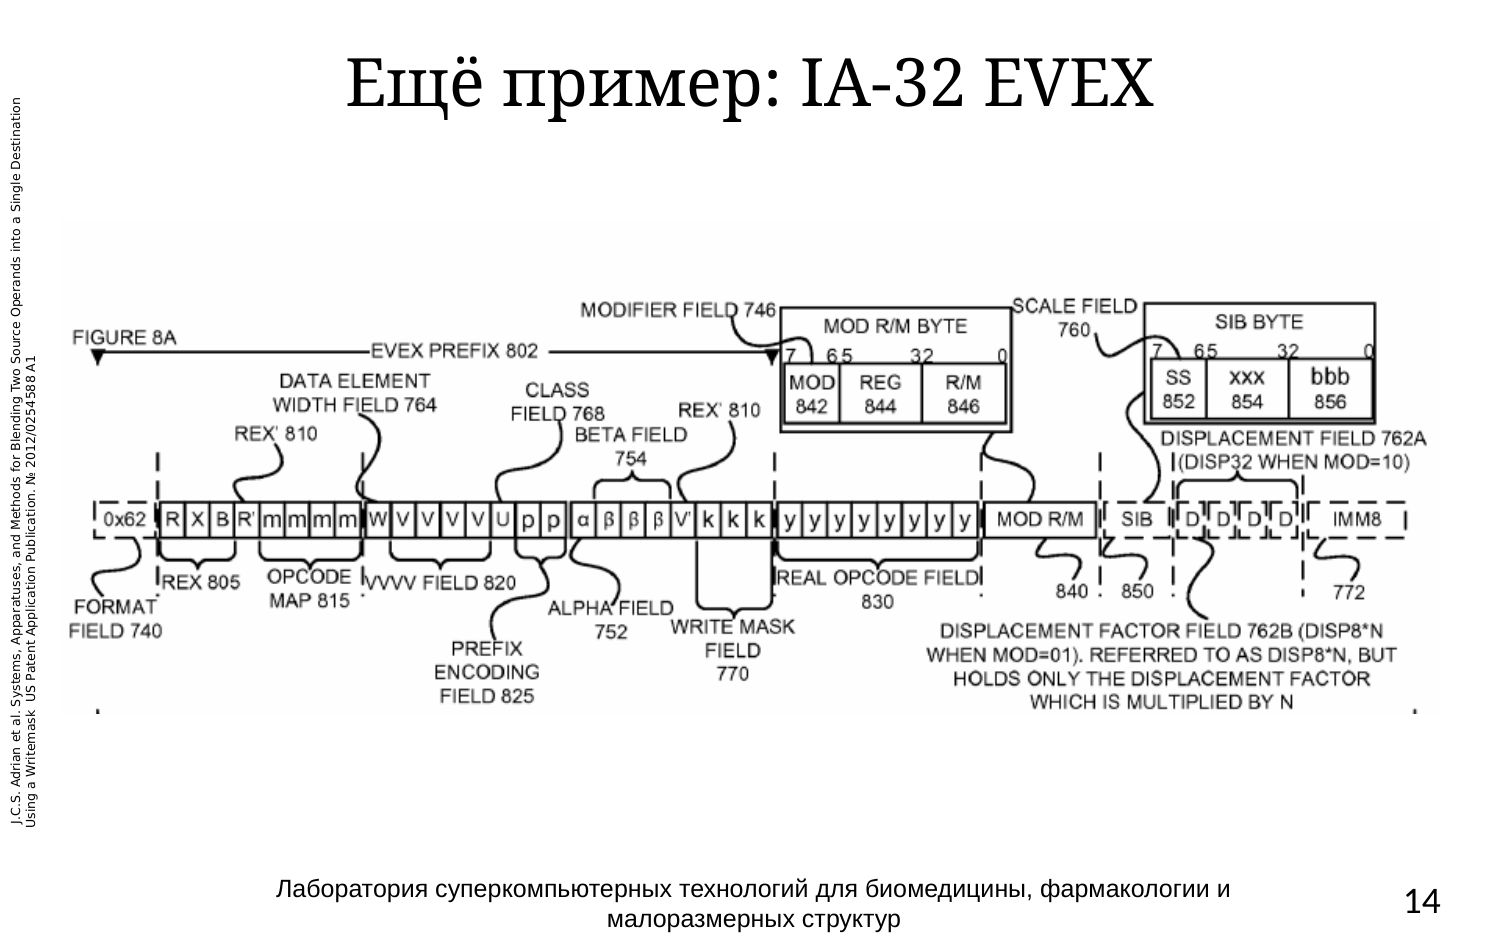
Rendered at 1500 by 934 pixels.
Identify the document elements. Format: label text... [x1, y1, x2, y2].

text_box J.C.S. Adrian et al. Systems, Apparatuses, and Methods for Blending Two Source Operands into a Single Destination Using a Writemask US Patent Application Publication. № 2012/0254588 A1 [0, 53, 45, 843]
text_box 14 [1387, 868, 1473, 918]
text_box Лаборатория суперкомпьютерных технологий для биомедицины, фармакологии и малоразмерных структур [171, 864, 1338, 915]
title Ещё пример: IA-32 EVEX [75, 1, 1425, 158]
picture [58, 219, 1441, 714]
